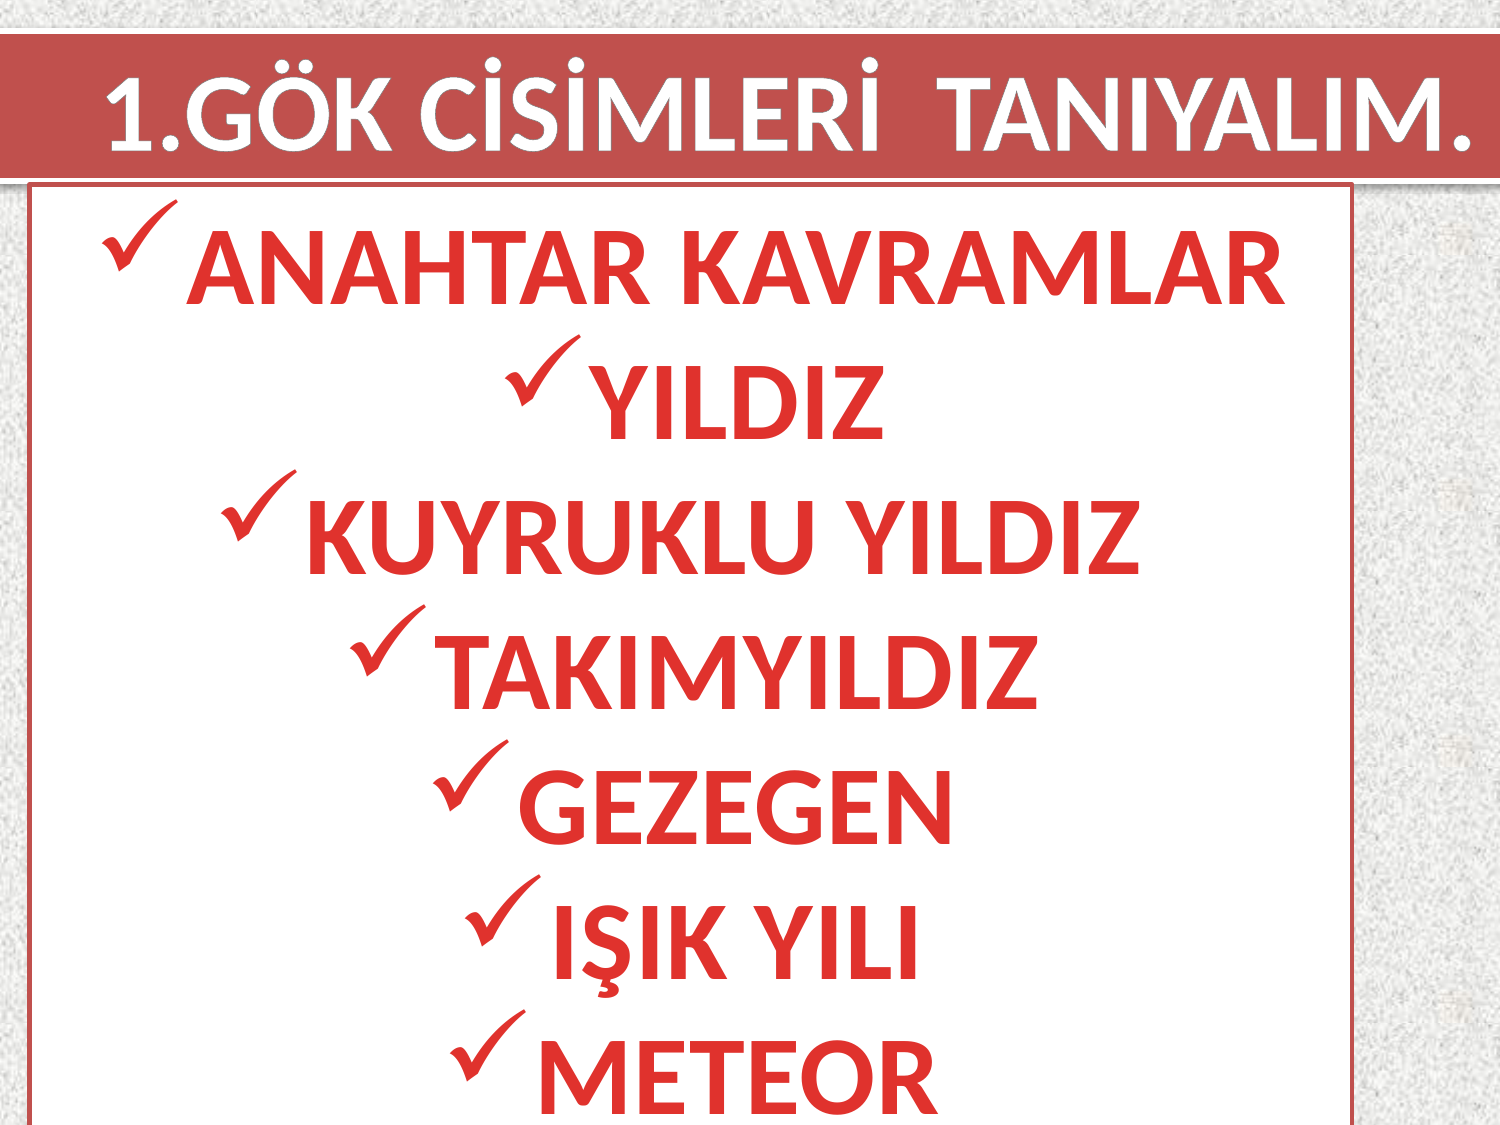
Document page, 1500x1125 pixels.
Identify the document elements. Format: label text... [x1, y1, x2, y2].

text_box ANAHTAR KAVRAMLAR YILDIZ KUYRUKLU YILDIZ TAKIMYILDIZ GEZEGEN IŞIK YILI METEOR [27, 182, 1354, 1125]
text_box 1.GÖK CİSİMLERİ TANIYALIM. [0, 28, 1500, 184]
picture [0, 184, 27, 1125]
picture [1354, 184, 1500, 1125]
picture [0, 0, 1500, 28]
